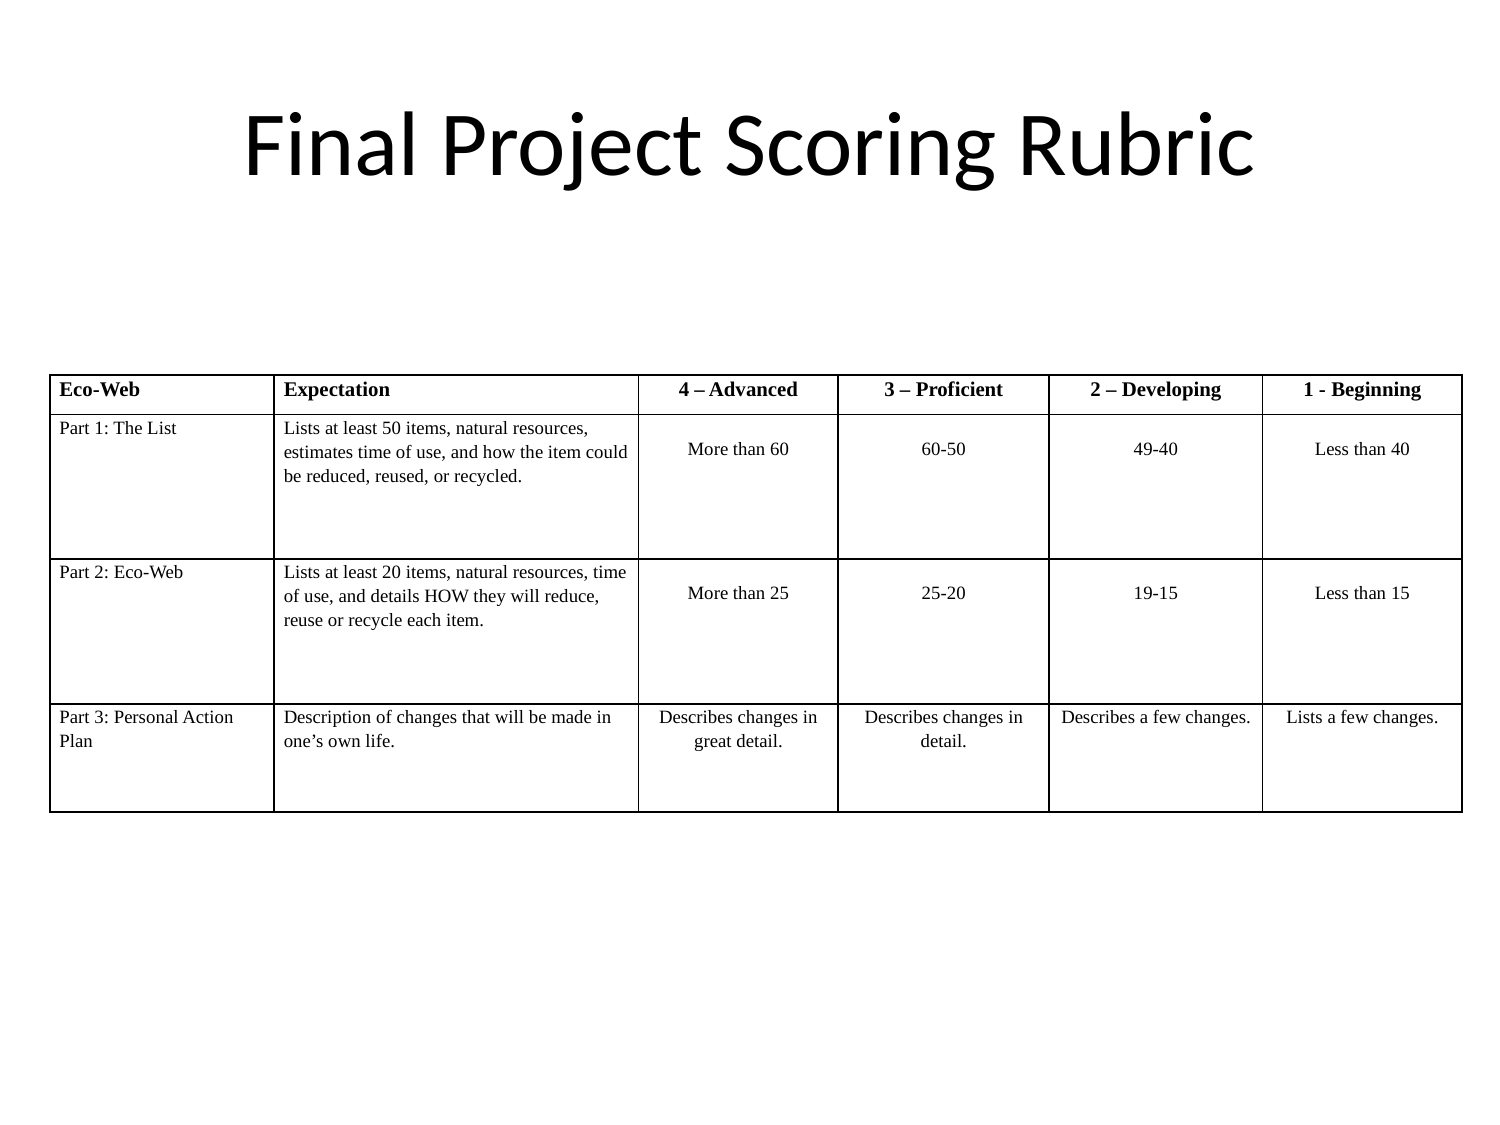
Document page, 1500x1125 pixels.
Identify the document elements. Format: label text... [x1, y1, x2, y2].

table_cell More than 25 [639, 560, 837, 703]
table_cell Less than 40 [1263, 415, 1461, 558]
table_header 3 – Proficient [839, 376, 1048, 414]
table_header 1 - Beginning [1263, 376, 1461, 414]
table_header 2 – Developing [1050, 376, 1262, 414]
table_cell Describes changes in detail. [839, 705, 1048, 811]
table_cell 25-20 [839, 560, 1048, 703]
table_cell Lists at least 50 items, natural resources, estimates time of use, and how the item could be reduced, reused, or recycled. [275, 415, 638, 558]
table_header Eco-Web [51, 376, 273, 414]
table_cell 60-50 [839, 415, 1048, 558]
table_cell Description of changes that will be made in one’s own life. [275, 705, 638, 811]
table_cell Less than 15 [1263, 560, 1461, 703]
table_header 4 – Advanced [639, 376, 837, 414]
title Final Project Scoring Rubric [75, 45, 1425, 233]
table_cell Lists at least 20 items, natural resources, time of use, and details HOW they will reduce, reuse or recycle each item. [275, 560, 638, 703]
table_cell 19-15 [1050, 560, 1262, 703]
table_cell Describes a few changes. [1050, 705, 1262, 811]
table_cell More than 60 [639, 415, 837, 558]
table_cell Part 2: Eco-Web [51, 560, 273, 703]
table_cell Part 3: Personal Action Plan [51, 705, 273, 811]
table_cell 49-40 [1050, 415, 1262, 558]
table_cell Describes changes in great detail. [639, 705, 837, 811]
table_cell Part 1: The List [51, 415, 273, 558]
table_header Expectation [275, 376, 638, 414]
table_cell Lists a few changes. [1263, 705, 1461, 811]
